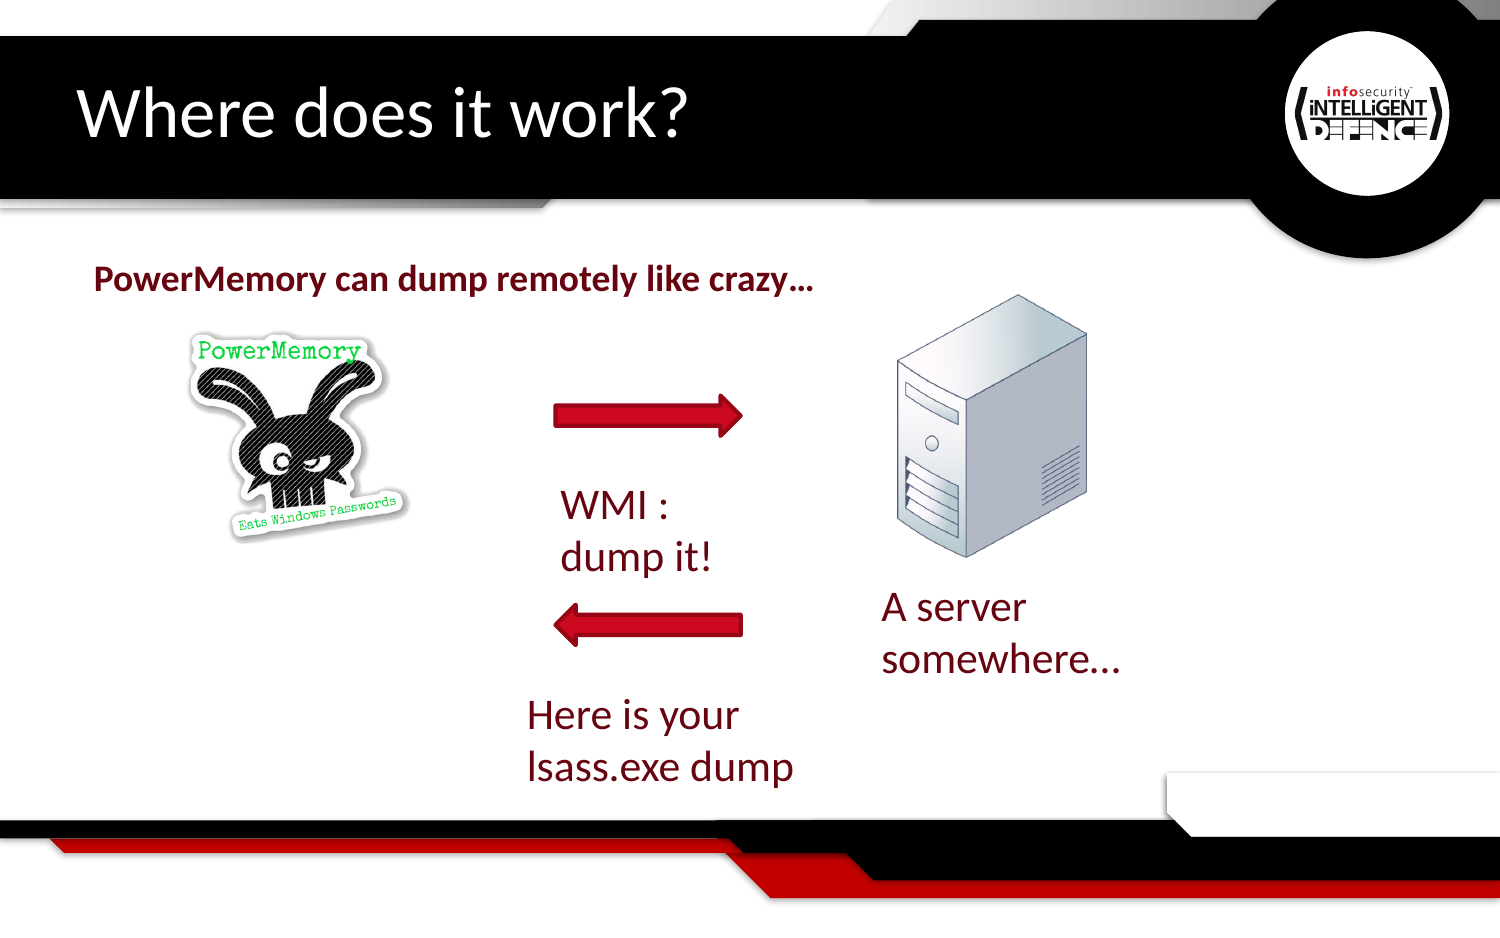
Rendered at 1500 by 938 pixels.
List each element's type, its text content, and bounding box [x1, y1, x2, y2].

text_box WMI : dump it! [545, 468, 751, 588]
text_box [553, 393, 743, 438]
text_box Here is your lsass.exe dump [512, 678, 867, 798]
text_box A server somewhere… [866, 570, 1157, 690]
title Where does it work? [76, 38, 1199, 195]
picture [161, 316, 446, 548]
text_box [553, 602, 743, 648]
picture [897, 294, 1087, 558]
text_box PowerMemory can dump remotely like crazy… [79, 246, 831, 307]
